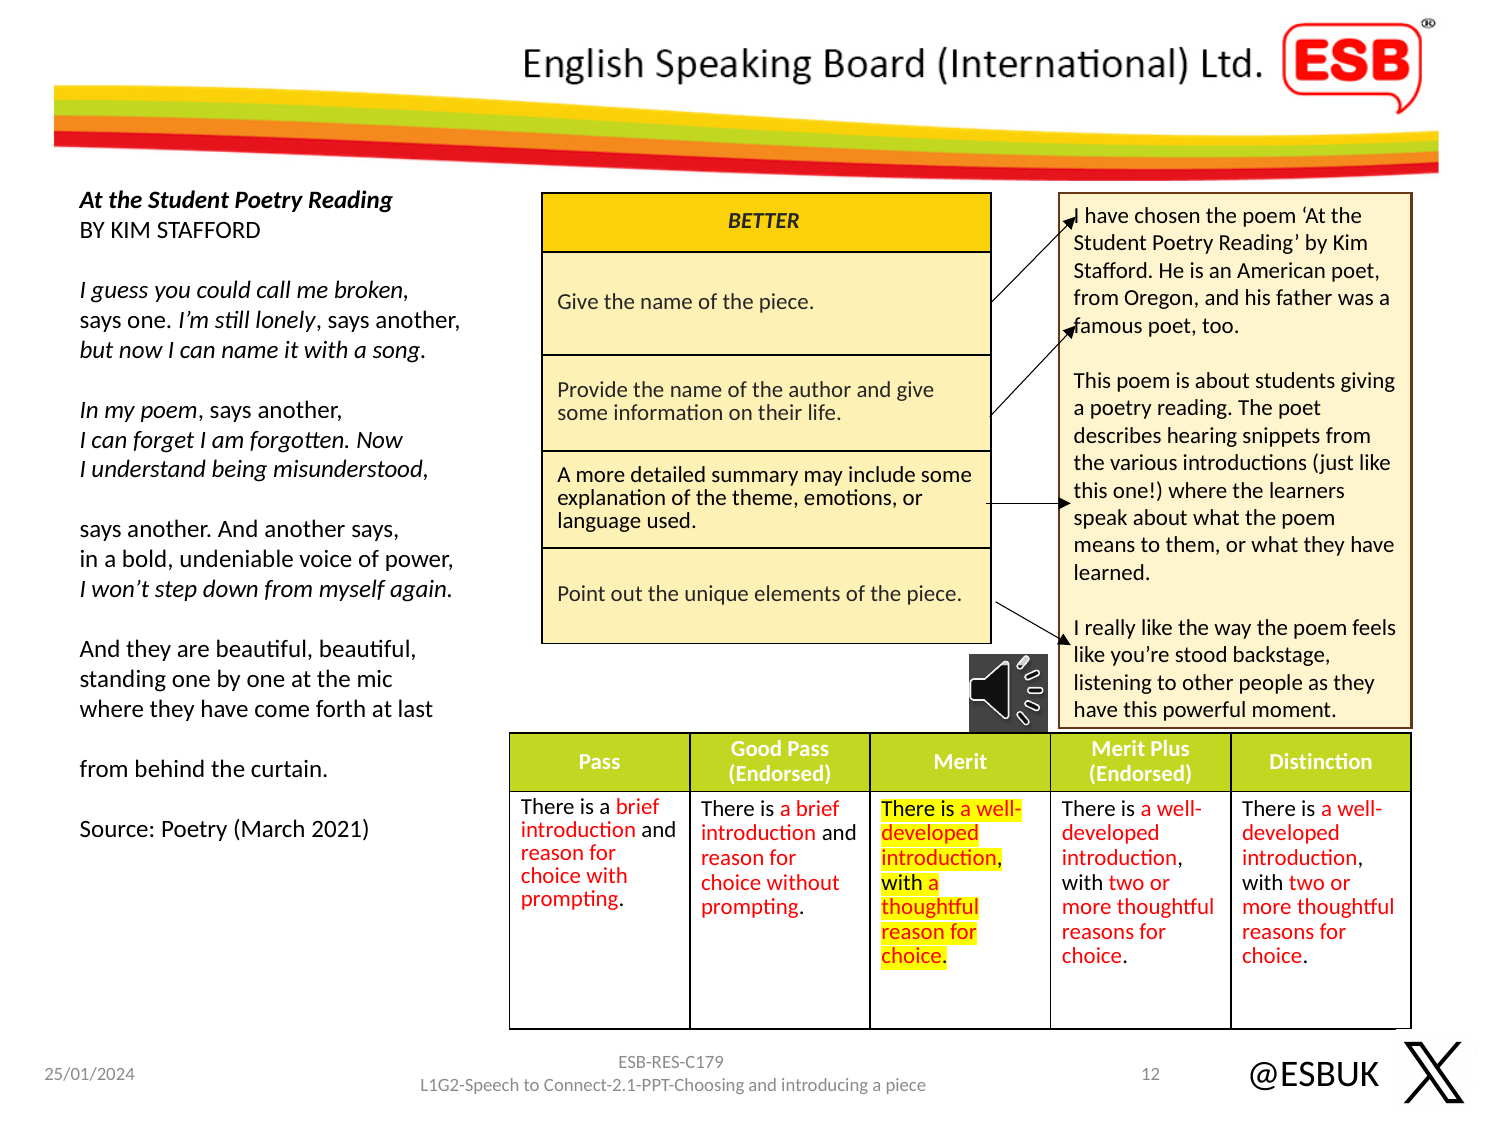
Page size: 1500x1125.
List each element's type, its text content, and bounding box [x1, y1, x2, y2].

table_header Good Pass (Endorsed) [691, 734, 869, 791]
table_cell There is a brief introduction and reason for choice without prompting. [691, 792, 869, 1028]
table_header Merit [871, 734, 1050, 791]
text_box I have chosen the poem ‘At the Student Poetry Reading’ by Kim Stafford. He is an American poet, from Oregon, and his father was a famous poet, too. This poem is about students giving a poetry reading. The poet describes hearing snippets from the various introductions (just like this one!) where the learners speak about what the poem means to them, or what they have learned. I really like the way the poem feels like you’re stood backstage, listening to other people as they have this powerful moment. [1058, 192, 1413, 729]
table_cell There is a well-developed introduction, with two or more thoughtful reasons for choice. [1232, 792, 1410, 1028]
table_header Merit Plus (Endorsed) [1051, 734, 1230, 791]
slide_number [29, 1042, 367, 1103]
table_cell Point out the unique elements of the piece. [543, 549, 990, 643]
table_cell Provide the name of the author and give some information on their life. [543, 356, 990, 450]
table_cell A more detailed summary may include some explanation of the theme, emotions, or language used. [543, 452, 990, 547]
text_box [995, 601, 1071, 646]
slide_number 12 [930, 1042, 1176, 1103]
footer ESB-RES-C179 L1G2-Speech to Connect-2.1-PPT-Choosing and introducing a piece [395, 1042, 930, 1103]
picture [0, 0, 1500, 189]
text_box At the Student Poetry Reading BY KIM STAFFORD I guess you could call me broken, says one. I’m still lonely, says another, but now I can name it with a song. In my poem, says another, I can forget I am forgotten. Now I understand being misunderstood, says another. And another says, in a bold, undeniable voice of power, I won’t step down from myself again. And they are beautiful, beautiful, standing one by one at the mic where they have come forth at last from behind the curtain. Source: Poetry (March 2021) [64, 176, 815, 850]
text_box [991, 216, 1076, 303]
table_header Distinction [1232, 734, 1410, 791]
table_cell There is a well-developed introduction, with two or more thoughtful reasons for choice. [1051, 792, 1230, 1028]
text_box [989, 325, 1076, 417]
table_cell There is a brief introduction and reason for choice with prompting. [510, 792, 689, 1028]
table_header Pass [510, 734, 689, 791]
table_header BETTER [543, 194, 990, 251]
table_cell There is a well-developed introduction, with a thoughtful reason for choice. [871, 792, 1050, 1028]
table_cell Give the name of the piece. [543, 253, 990, 354]
picture [968, 652, 1049, 733]
picture [1395, 1029, 1476, 1116]
